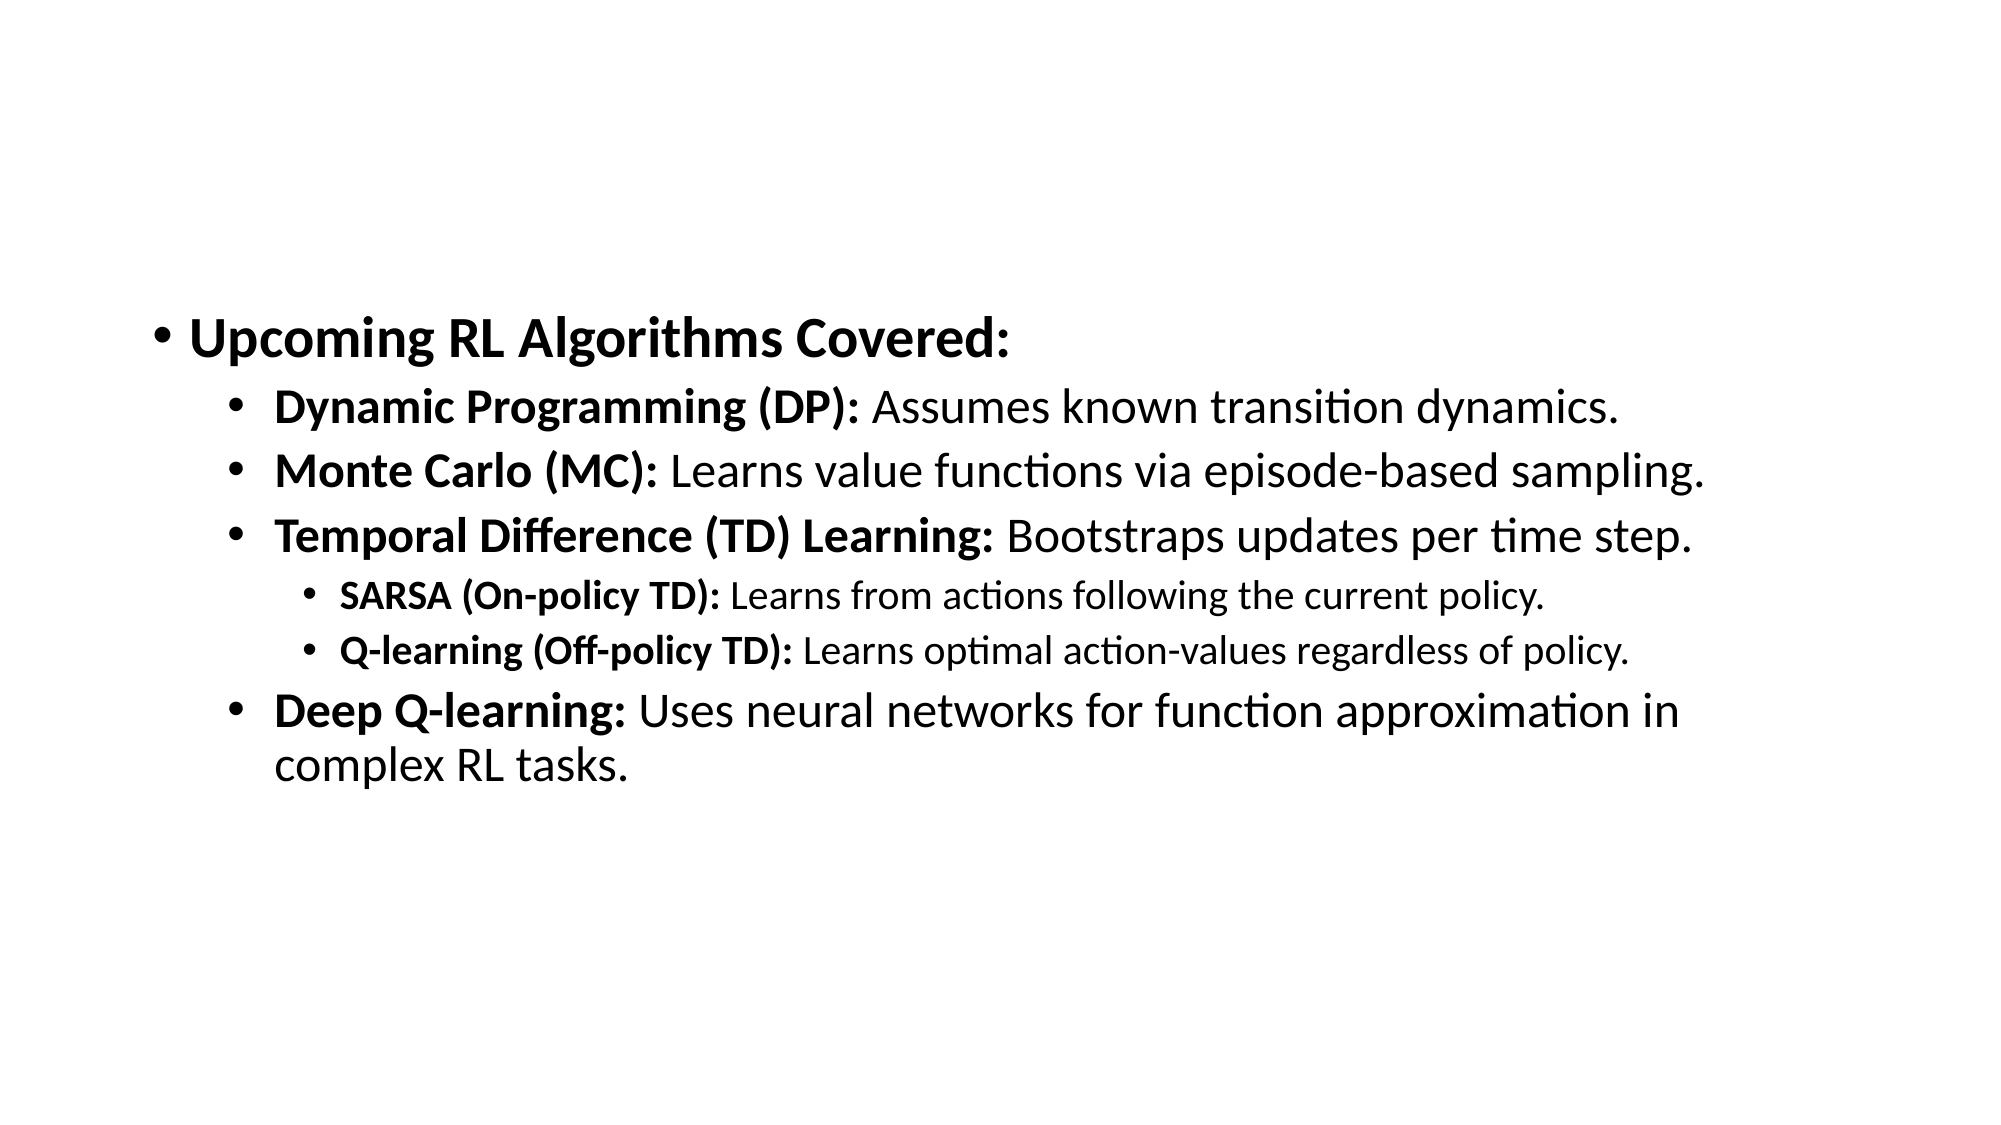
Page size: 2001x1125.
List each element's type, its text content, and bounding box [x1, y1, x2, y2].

list Upcoming RL Algorithms Covered: Dynamic Programming (DP): Assumes known transition dynamics. Monte Carlo (MC): Learns value functions via episode-based sampling. Temporal Difference (TD) Learning: Bootstraps updates per time step. SARSA (On-policy TD): Learns from actions following the current policy. Q-learning (Off-policy TD): Learns optimal action-values regardless of policy. Deep Q-learning: Uses neural networks for function approximation in complex RL tasks. [137, 299, 1863, 1014]
